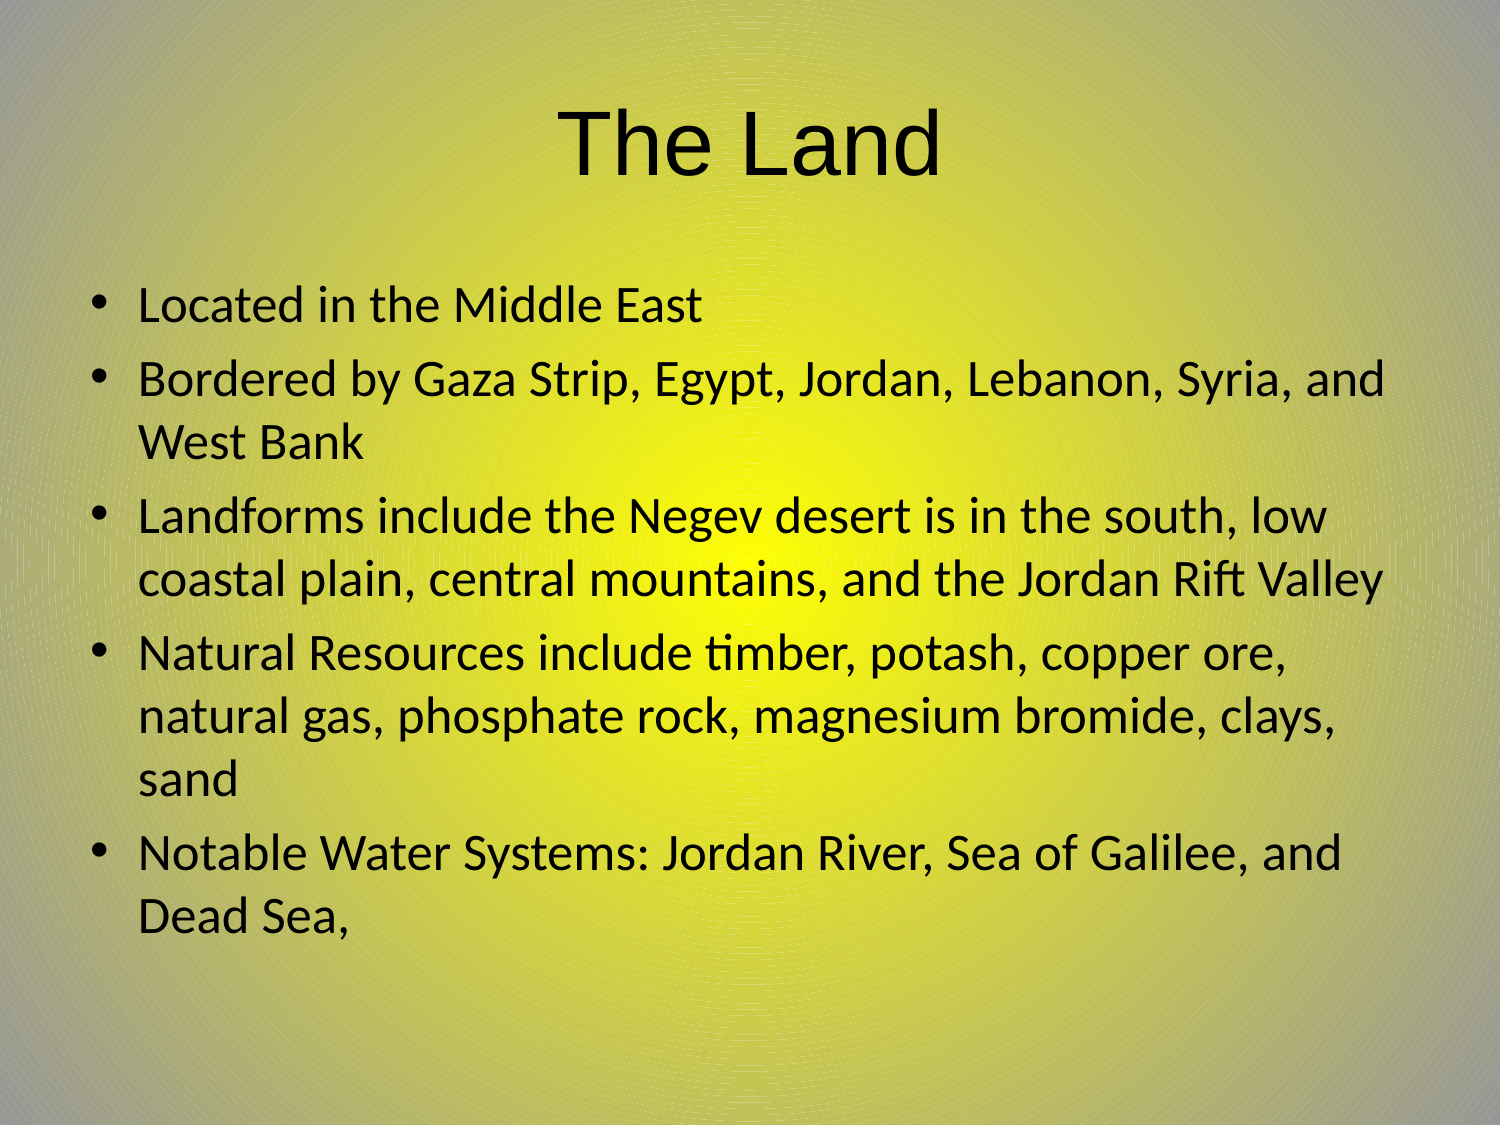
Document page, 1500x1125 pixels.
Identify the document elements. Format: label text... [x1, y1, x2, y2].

list Located in the Middle East Bordered by Gaza Strip, Egypt, Jordan, Lebanon, Syria, and West Bank Landforms include the Negev desert is in the south, low coastal plain, central mountains, and the Jordan Rift Valley Natural Resources include timber, potash, copper ore, natural gas, phosphate rock, magnesium bromide, clays, sand Notable Water Systems: Jordan River, Sea of Galilee, and Dead Sea, [75, 262, 1425, 1005]
title The Land [75, 45, 1425, 233]
